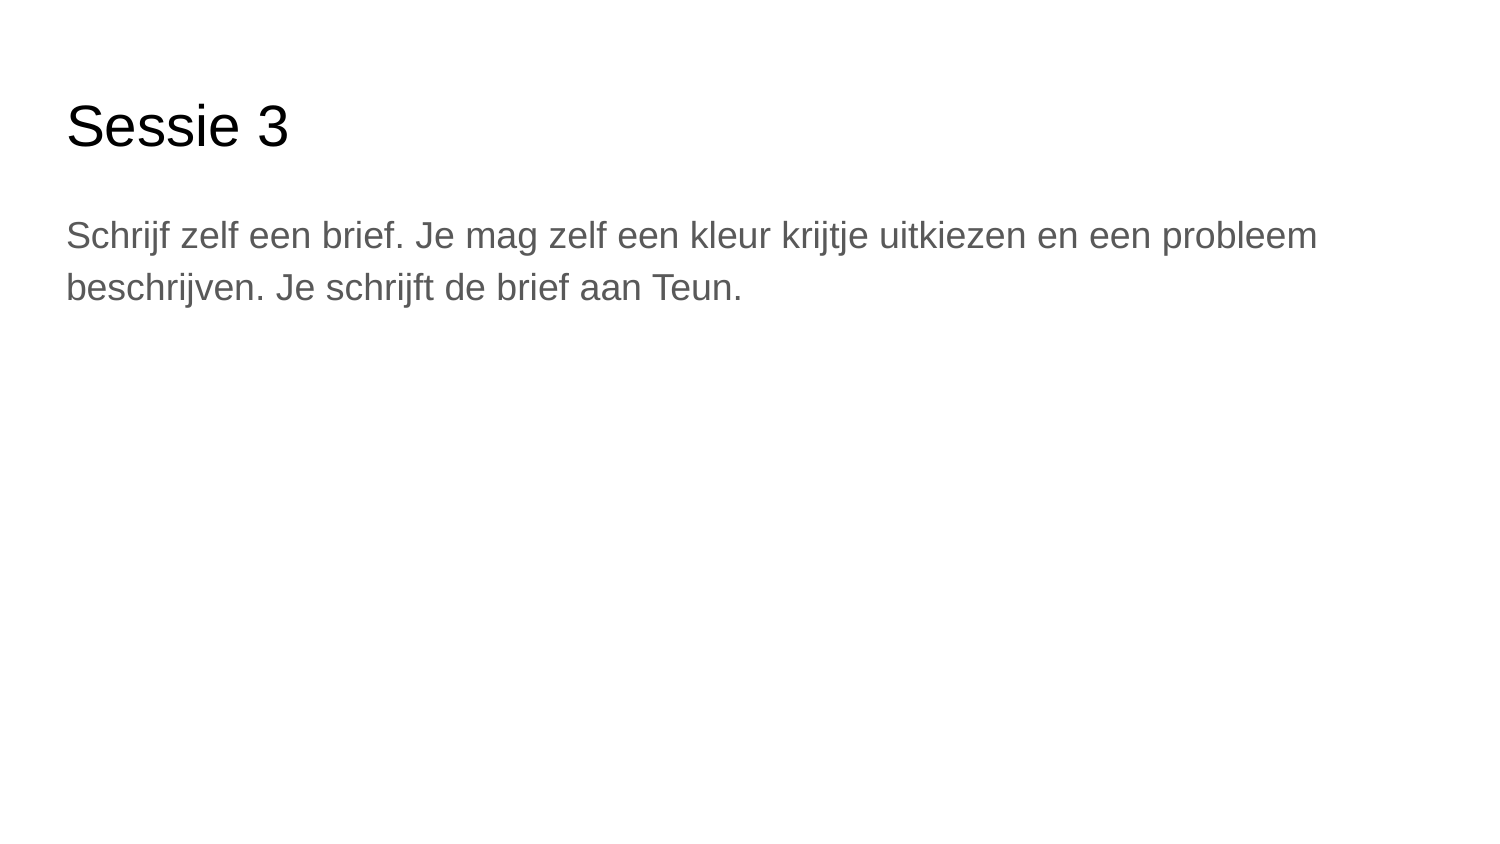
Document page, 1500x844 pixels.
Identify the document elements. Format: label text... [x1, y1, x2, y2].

title Sessie 3 [51, 72, 1449, 167]
list Schrijf zelf een brief. Je mag zelf een kleur krijtje uitkiezen en een probleem beschrijven. Je schrijft de brief aan Teun. [51, 189, 1449, 750]
